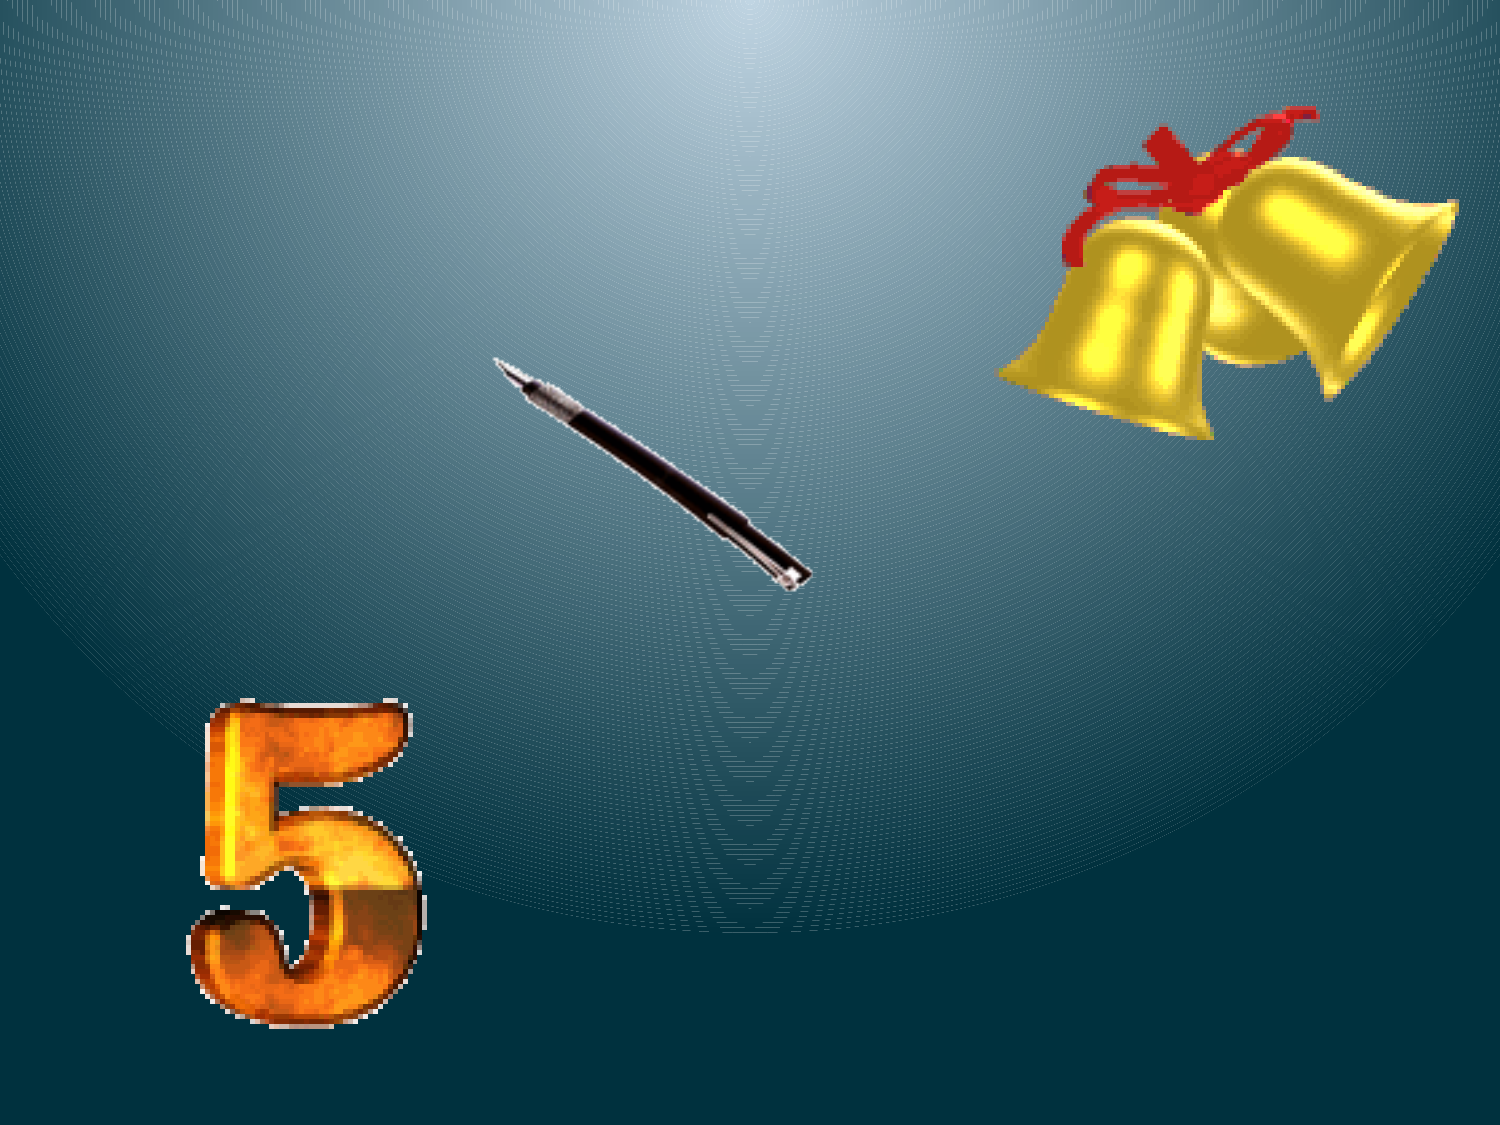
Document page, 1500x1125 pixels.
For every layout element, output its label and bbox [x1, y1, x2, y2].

picture [111, 81, 1464, 1028]
